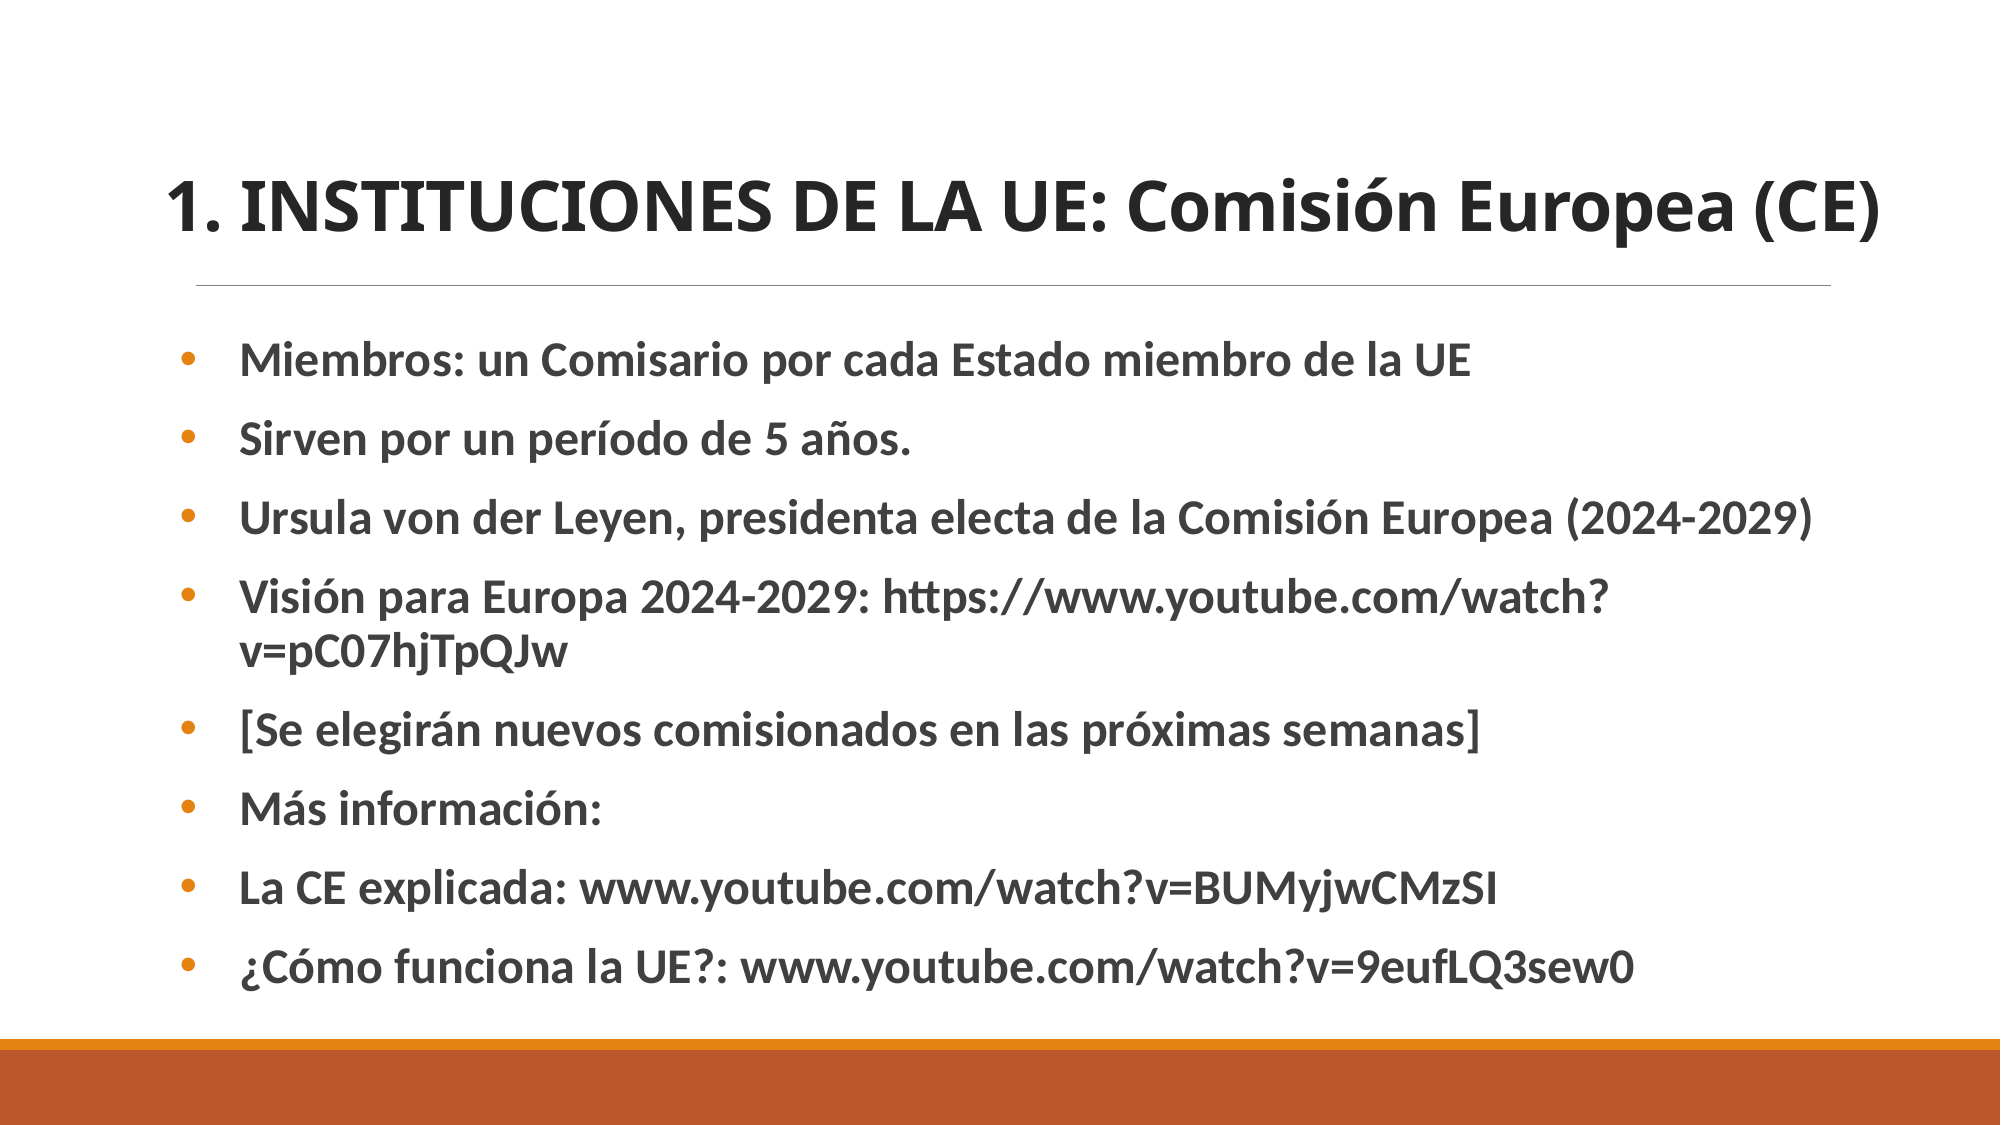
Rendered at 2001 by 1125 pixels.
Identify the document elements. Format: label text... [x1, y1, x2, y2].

text_box 1. INSTITUCIONES DE LA UE: Comisión Europea (CE) [149, 137, 1934, 253]
list Miembros: un Comisario por cada Estado miembro de la UE Sirven por un período de 5 años. Ursula von der Leyen, presidenta electa de la Comisión Europea (2024-2029) Visión para Europa 2024-2029: https://www.youtube.com/watch?v=pC07hjTpQJw [Se elegirán nuevos comisionados en las próximas semanas] Más información: La CE explicada: www.youtube.com/watch?v=BUMyjwCMzSI ¿Cómo funciona la UE?: www.youtube.com/watch?v=9eufLQ3sew0 [179, 326, 1830, 1024]
